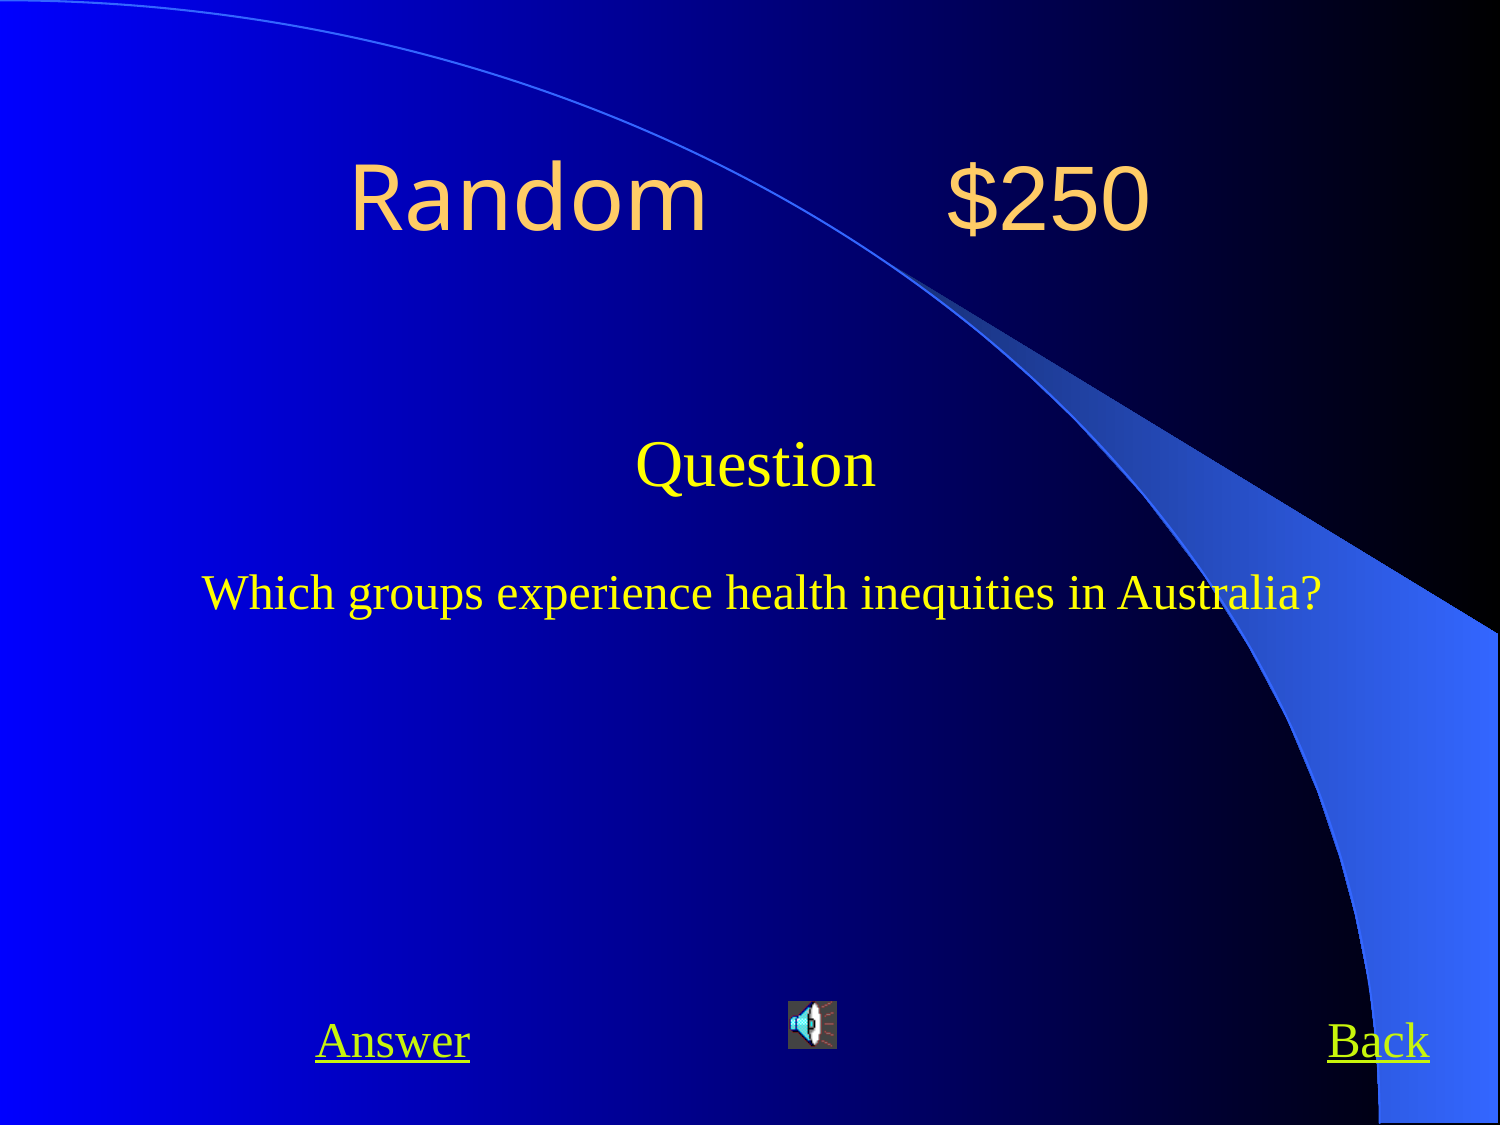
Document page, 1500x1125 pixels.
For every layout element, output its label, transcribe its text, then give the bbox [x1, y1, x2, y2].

picture [787, 999, 838, 1051]
text_box Back [1312, 999, 1446, 1075]
text_box Question Which groups experience health inequities in Australia? [99, 412, 1413, 688]
title Random $250 [112, 99, 1388, 288]
text_box Answer [300, 999, 625, 1075]
